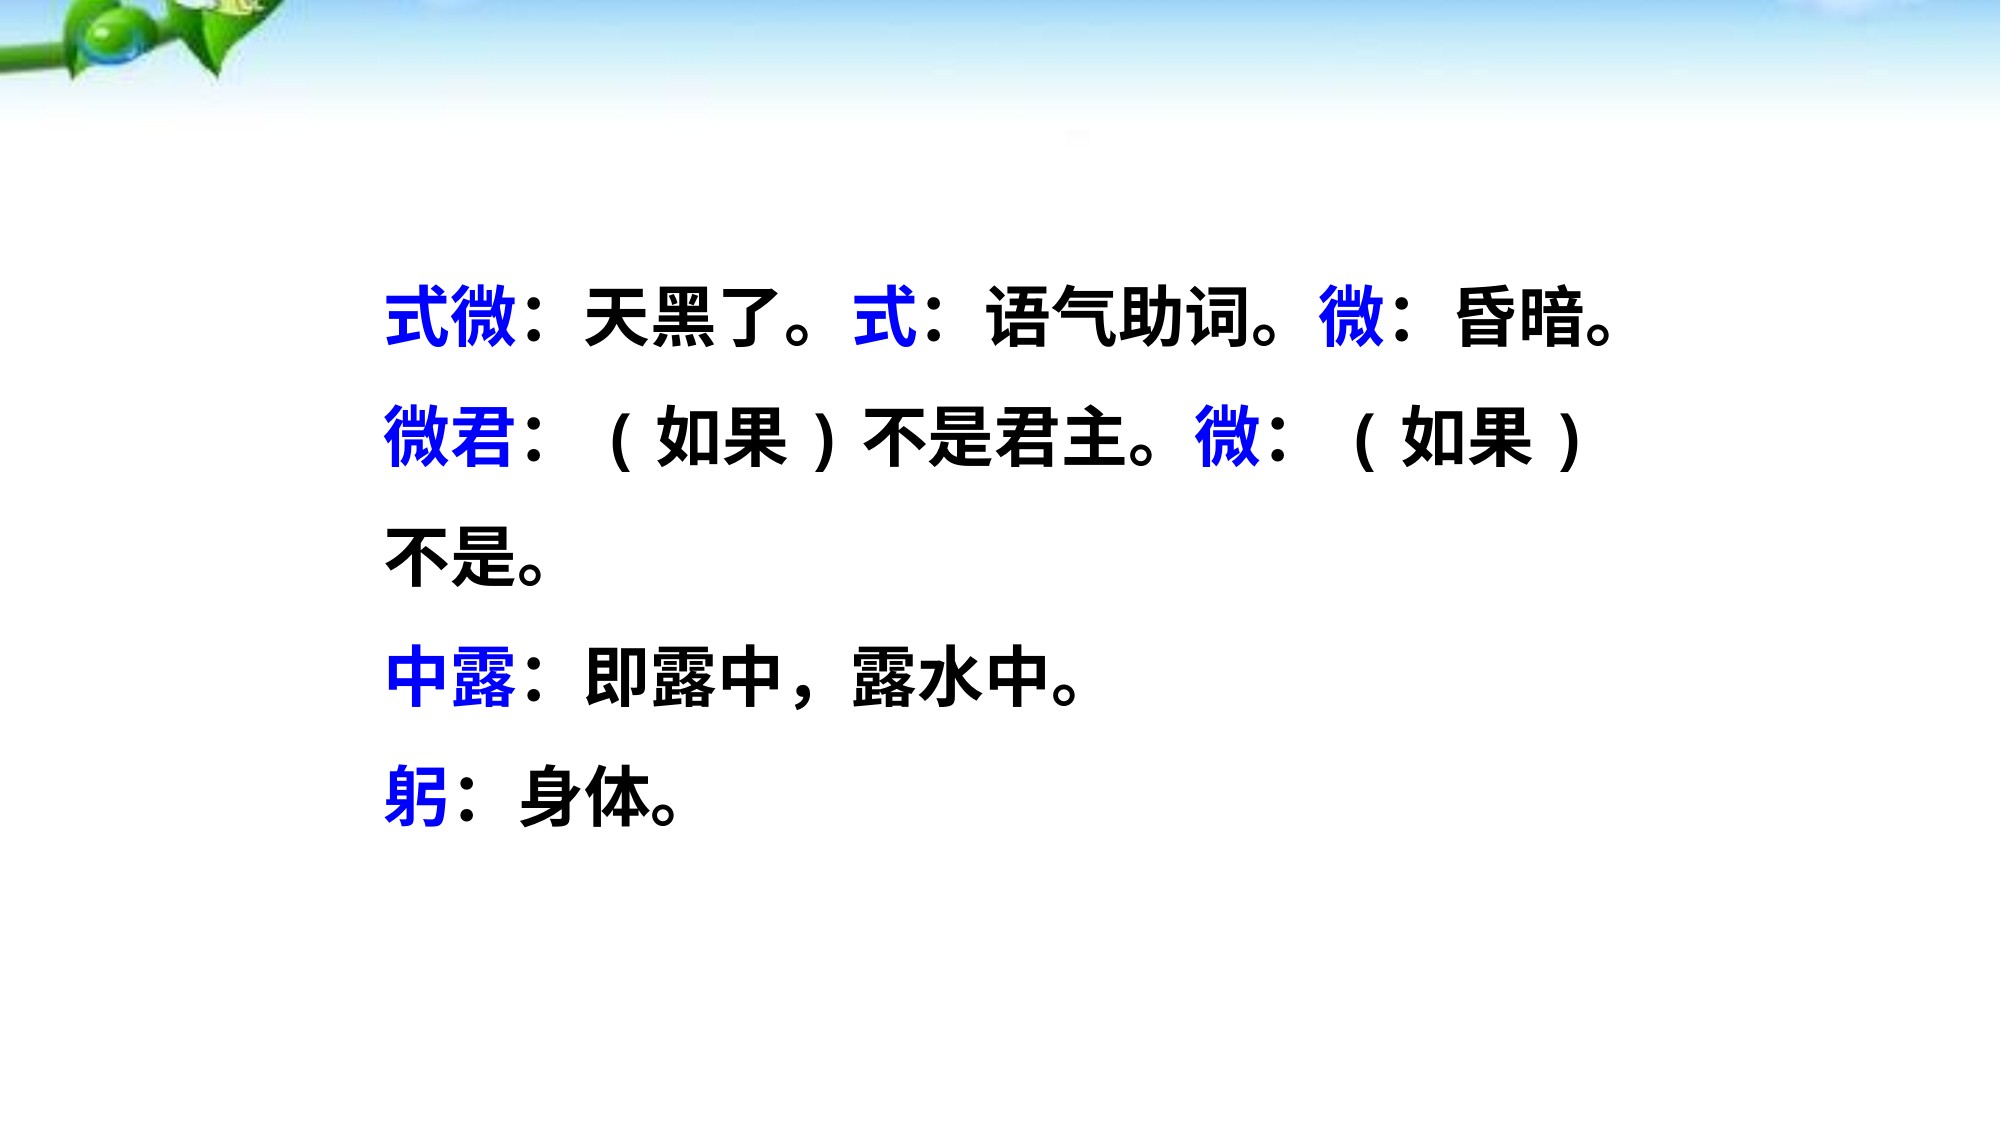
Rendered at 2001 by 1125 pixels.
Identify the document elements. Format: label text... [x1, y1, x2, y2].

picture [0, 0, 2001, 1125]
text_box 式微：天黑了。式：语气助词。微：昏暗。 微君：(如果)不是君主。微：(如果)不是。 中露：即露中，露水中。 躬：身体。 [369, 227, 1634, 843]
